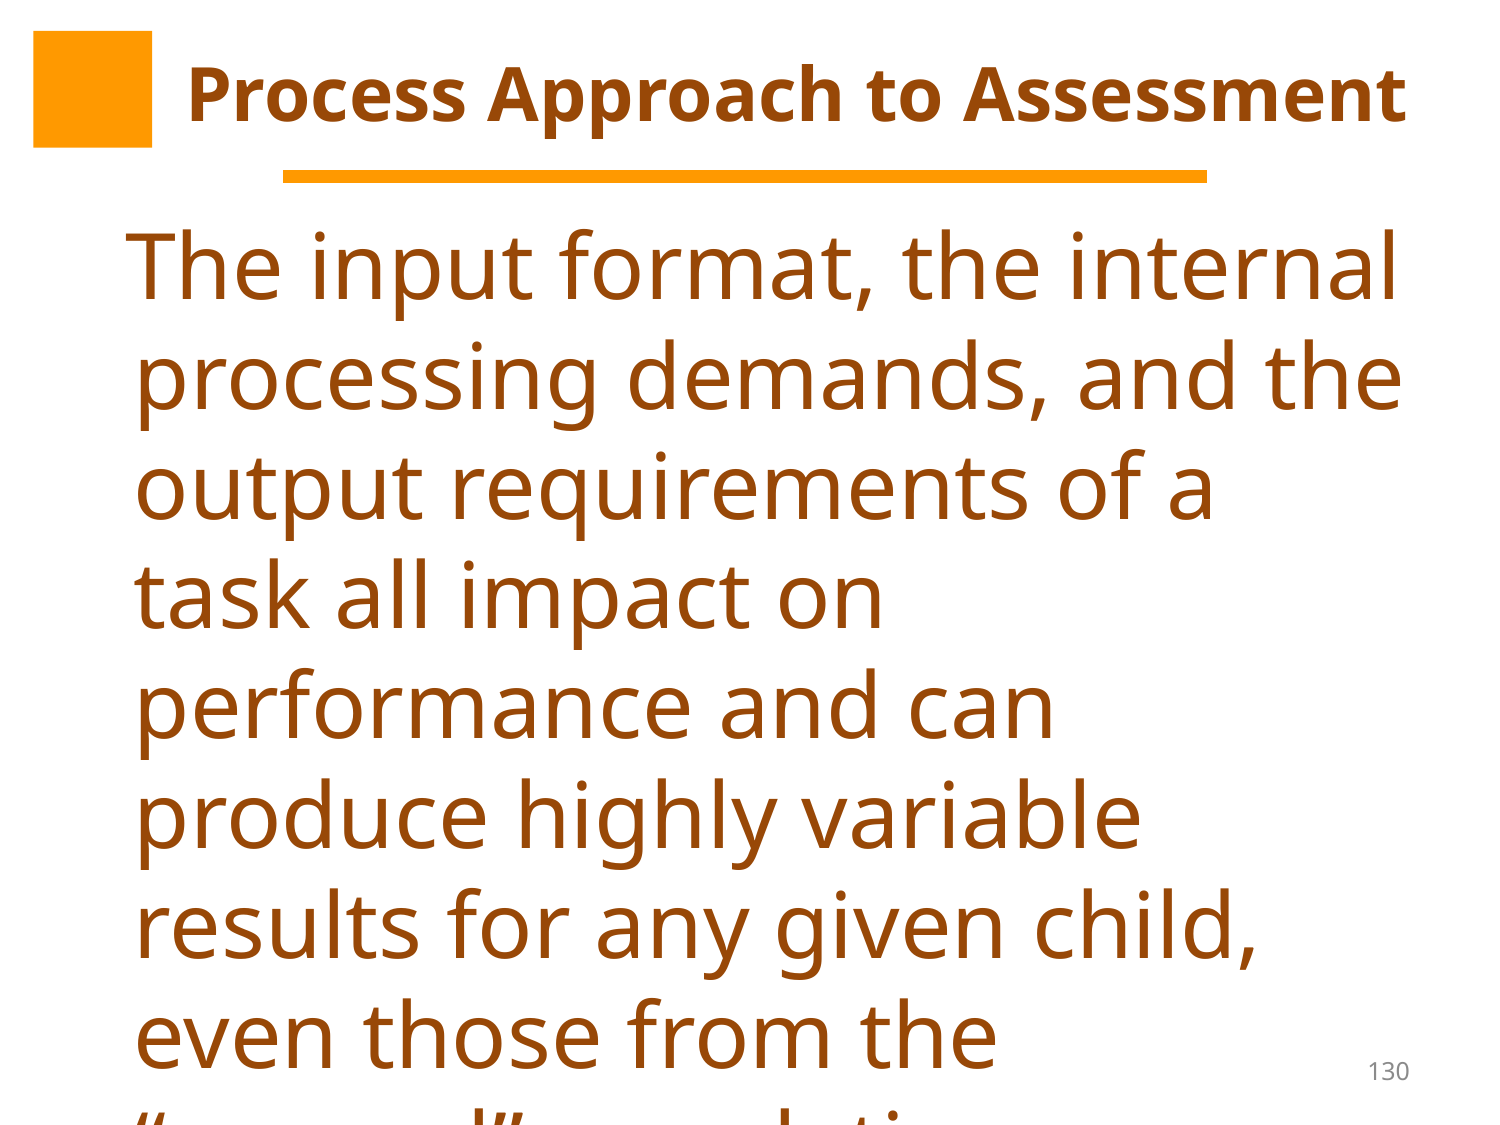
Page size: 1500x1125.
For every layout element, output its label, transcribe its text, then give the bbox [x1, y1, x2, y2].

title Process Approach to Assessment [169, 9, 1500, 175]
text_box [31, 29, 154, 150]
slide_number 130 [1074, 1042, 1425, 1103]
list The input format, the internal processing demands, and the output requirements of a task all impact on performance and can produce highly variable results for any given child, even those from the “general” population. [62, 199, 1426, 1038]
